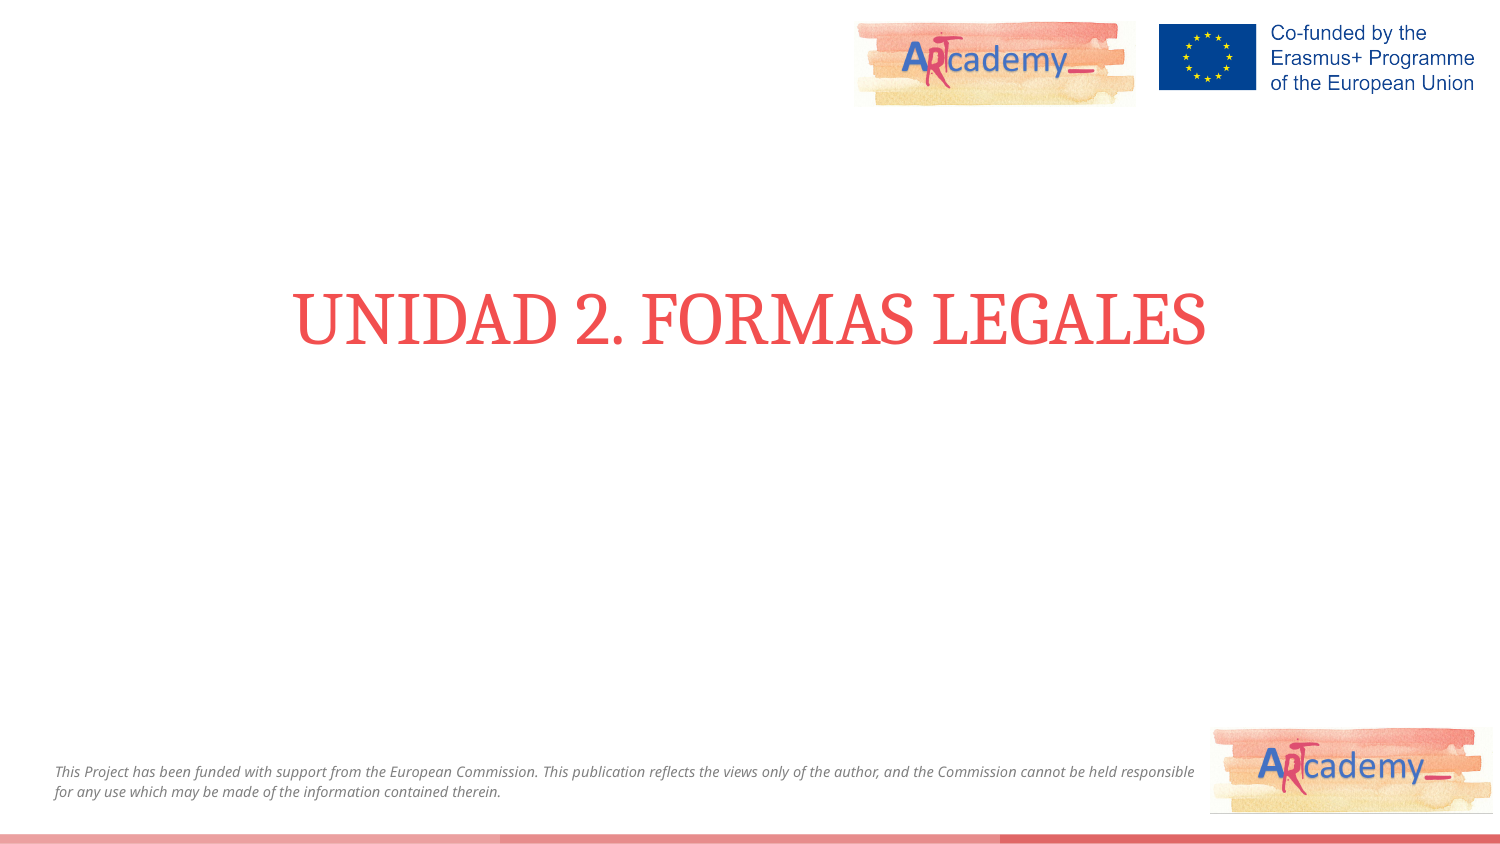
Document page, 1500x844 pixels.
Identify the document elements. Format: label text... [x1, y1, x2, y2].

picture [854, 2, 1137, 138]
title UNIDAD 2. FORMAS LEGALES [164, 167, 1336, 375]
picture [1210, 709, 1493, 844]
text_box This Project has been funded with support from the European Commission. This publication reflects the views only of the author, and the Commission cannot be held responsible for any use which may be made of the information contained therein. [39, 754, 1205, 799]
picture [1158, 24, 1474, 94]
